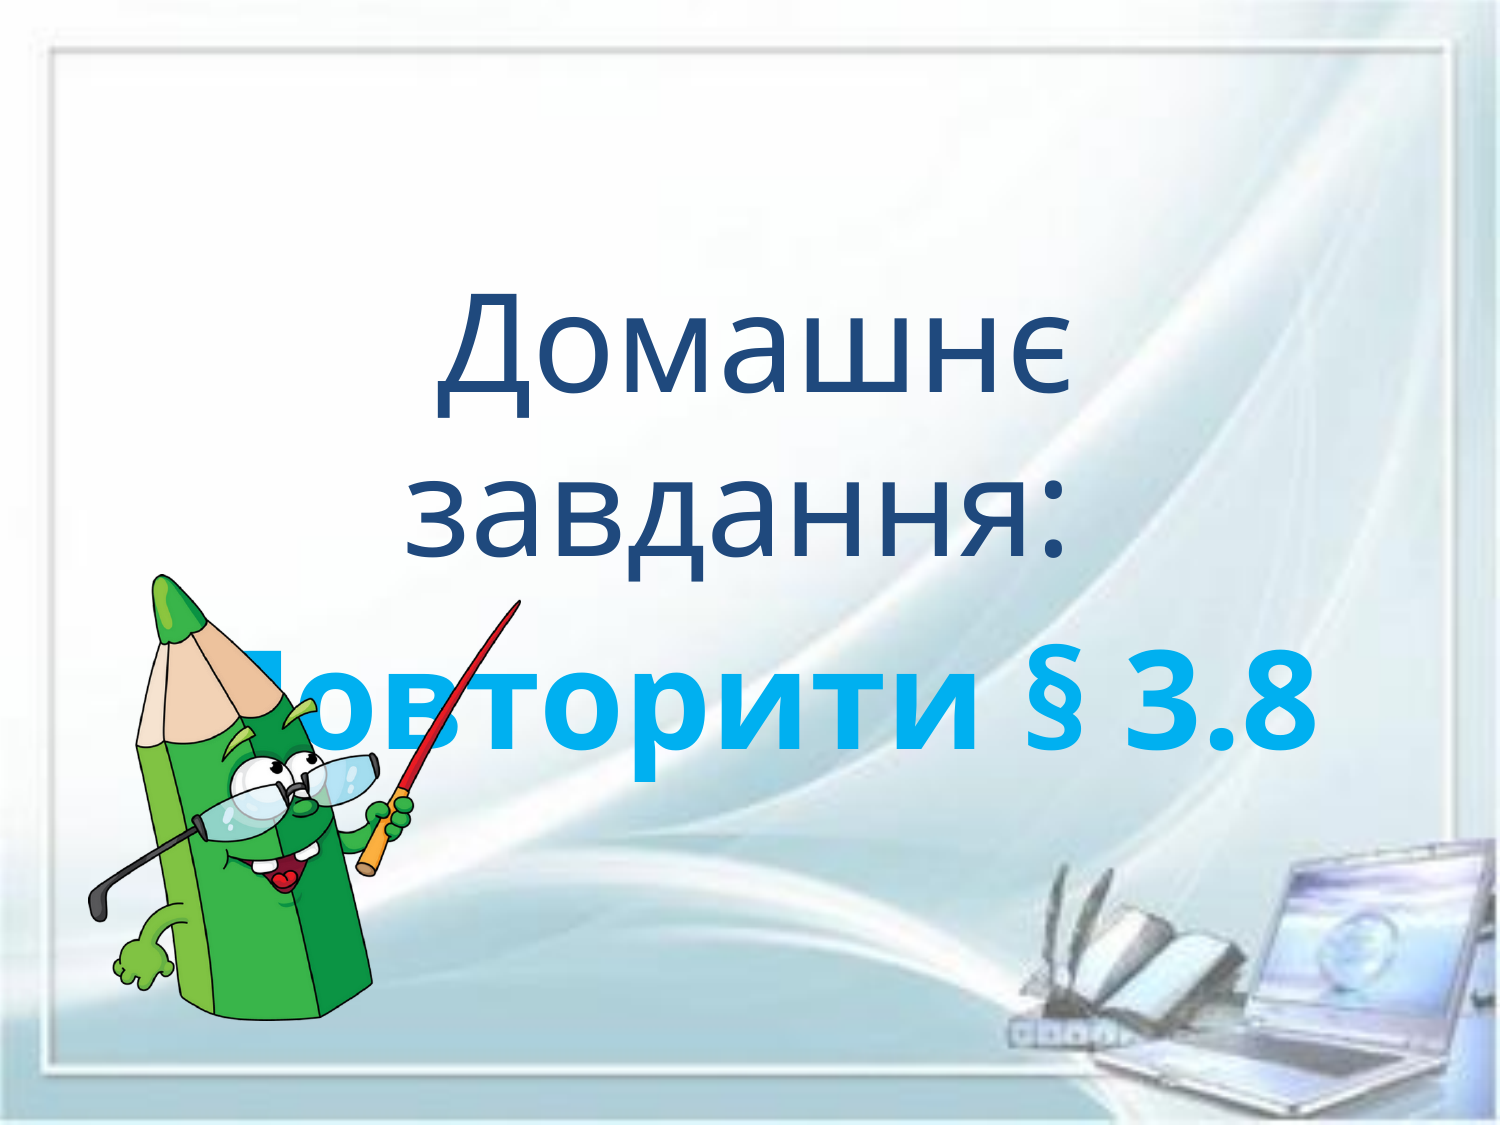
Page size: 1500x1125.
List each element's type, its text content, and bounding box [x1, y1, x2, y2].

picture [0, 0, 1500, 1125]
list Домашнє завдання: Повторити § 3.8 [76, 54, 1436, 1059]
